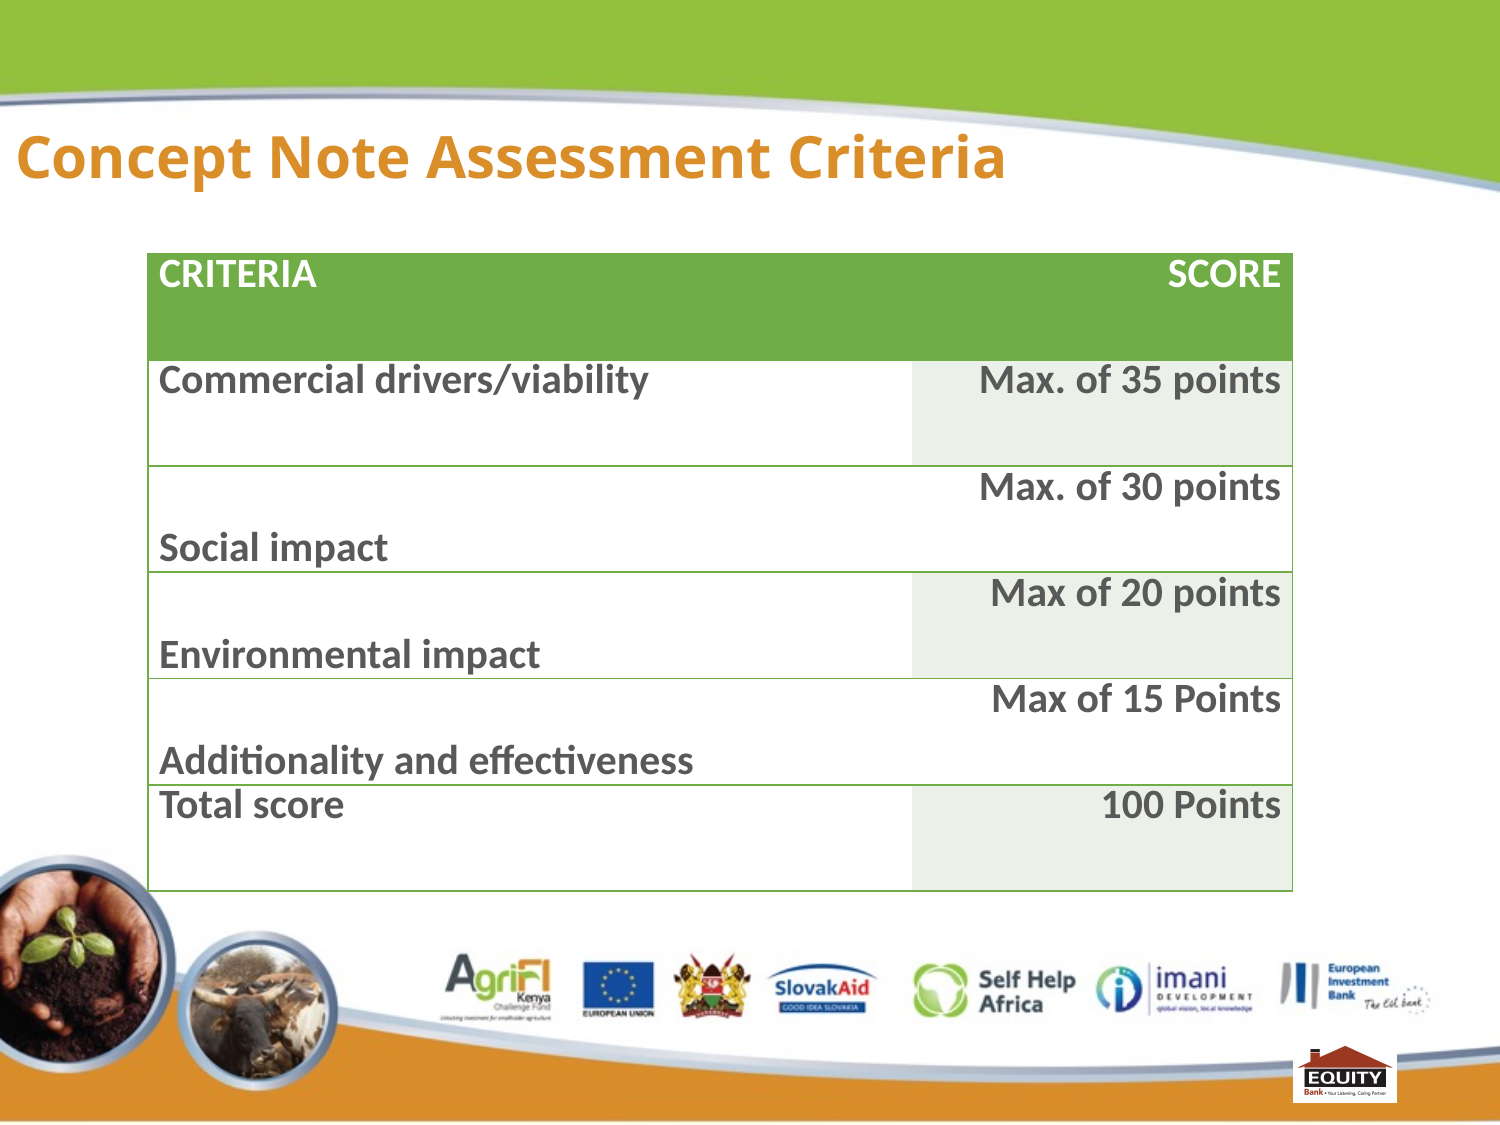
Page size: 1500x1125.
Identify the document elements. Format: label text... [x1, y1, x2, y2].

table_cell Max. of 30 points [912, 467, 1292, 571]
table_cell 100 Points [912, 786, 1292, 890]
table_cell Max. of 35 points [912, 361, 1292, 465]
table_cell Additionality and effectiveness [149, 679, 912, 784]
table_cell Max of 20 points [912, 573, 1292, 678]
table_cell Social impact [149, 467, 912, 571]
table_header CRITERIA [149, 254, 912, 359]
table_cell Environmental impact [149, 573, 912, 678]
table_cell Total score [149, 786, 912, 890]
table_header SCORE [912, 254, 1292, 359]
picture [0, 0, 1500, 1125]
table_cell Commercial drivers/viability [149, 361, 912, 465]
table_cell Max of 15 Points [912, 679, 1292, 784]
title Concept Note Assessment Criteria [0, 109, 1294, 211]
